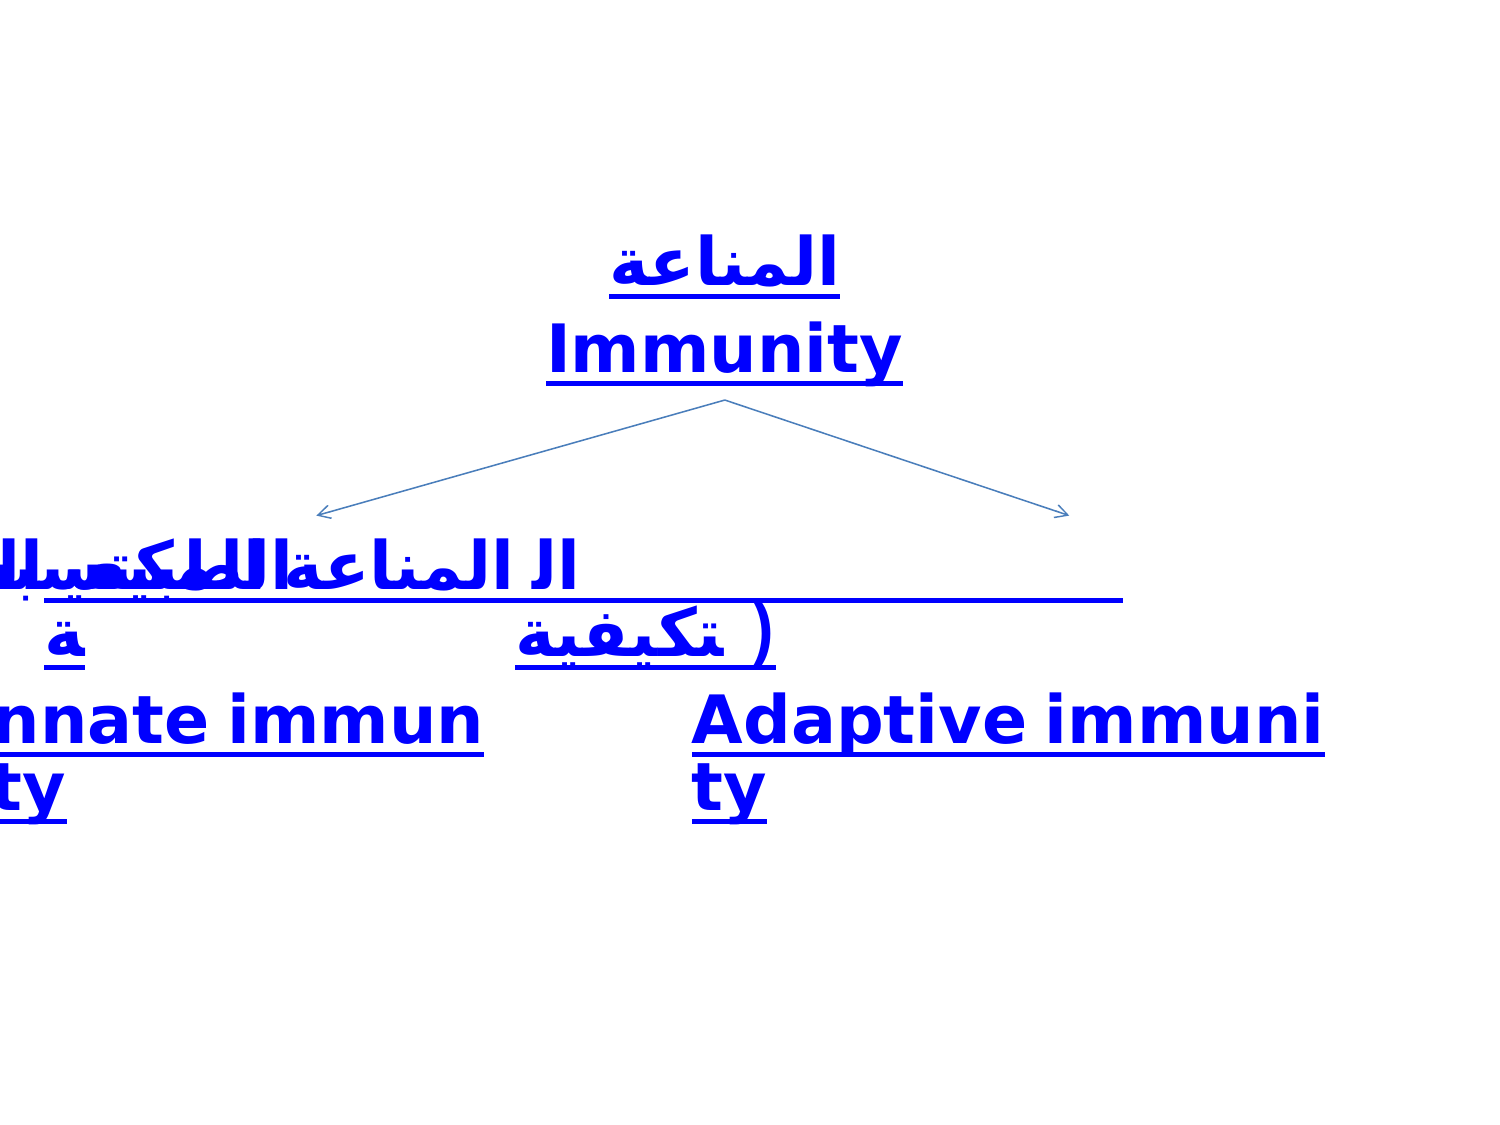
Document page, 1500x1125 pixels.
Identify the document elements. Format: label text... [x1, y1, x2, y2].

text_box المناعة الطبيعية Innate immunity [35, 515, 598, 705]
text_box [724, 393, 1070, 516]
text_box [316, 393, 723, 516]
text_box المناعة Immunity [531, 211, 919, 392]
text_box المناعة المكتسبة (التكيفية) Adaptive immunity [723, 515, 1416, 785]
